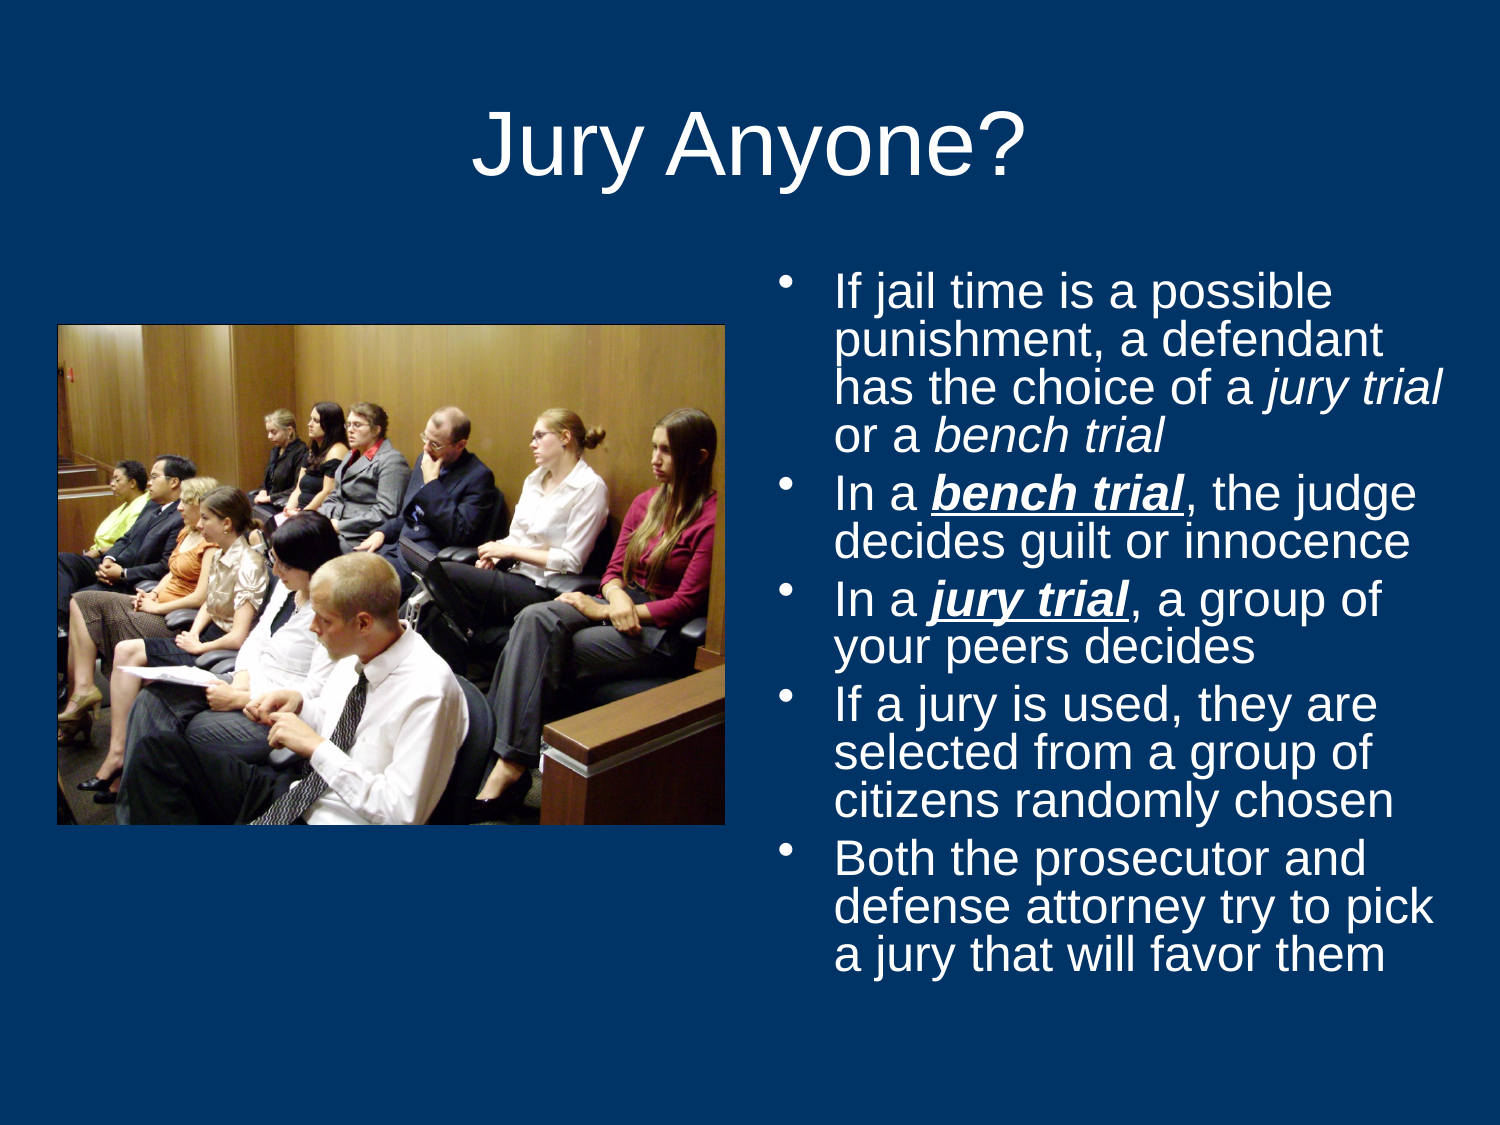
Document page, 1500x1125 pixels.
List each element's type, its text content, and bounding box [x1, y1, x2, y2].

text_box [57, 324, 725, 826]
list If jail time is a possible punishment, a defendant has the choice of a jury trial or a bench trial In a bench trial, the judge decides guilt or innocence In a jury trial, a group of your peers decides If a jury is used, they are selected from a group of citizens randomly chosen Both the prosecutor and defense attorney try to pick a jury that will favor them [762, 262, 1463, 1005]
title Jury Anyone? [75, 45, 1425, 233]
